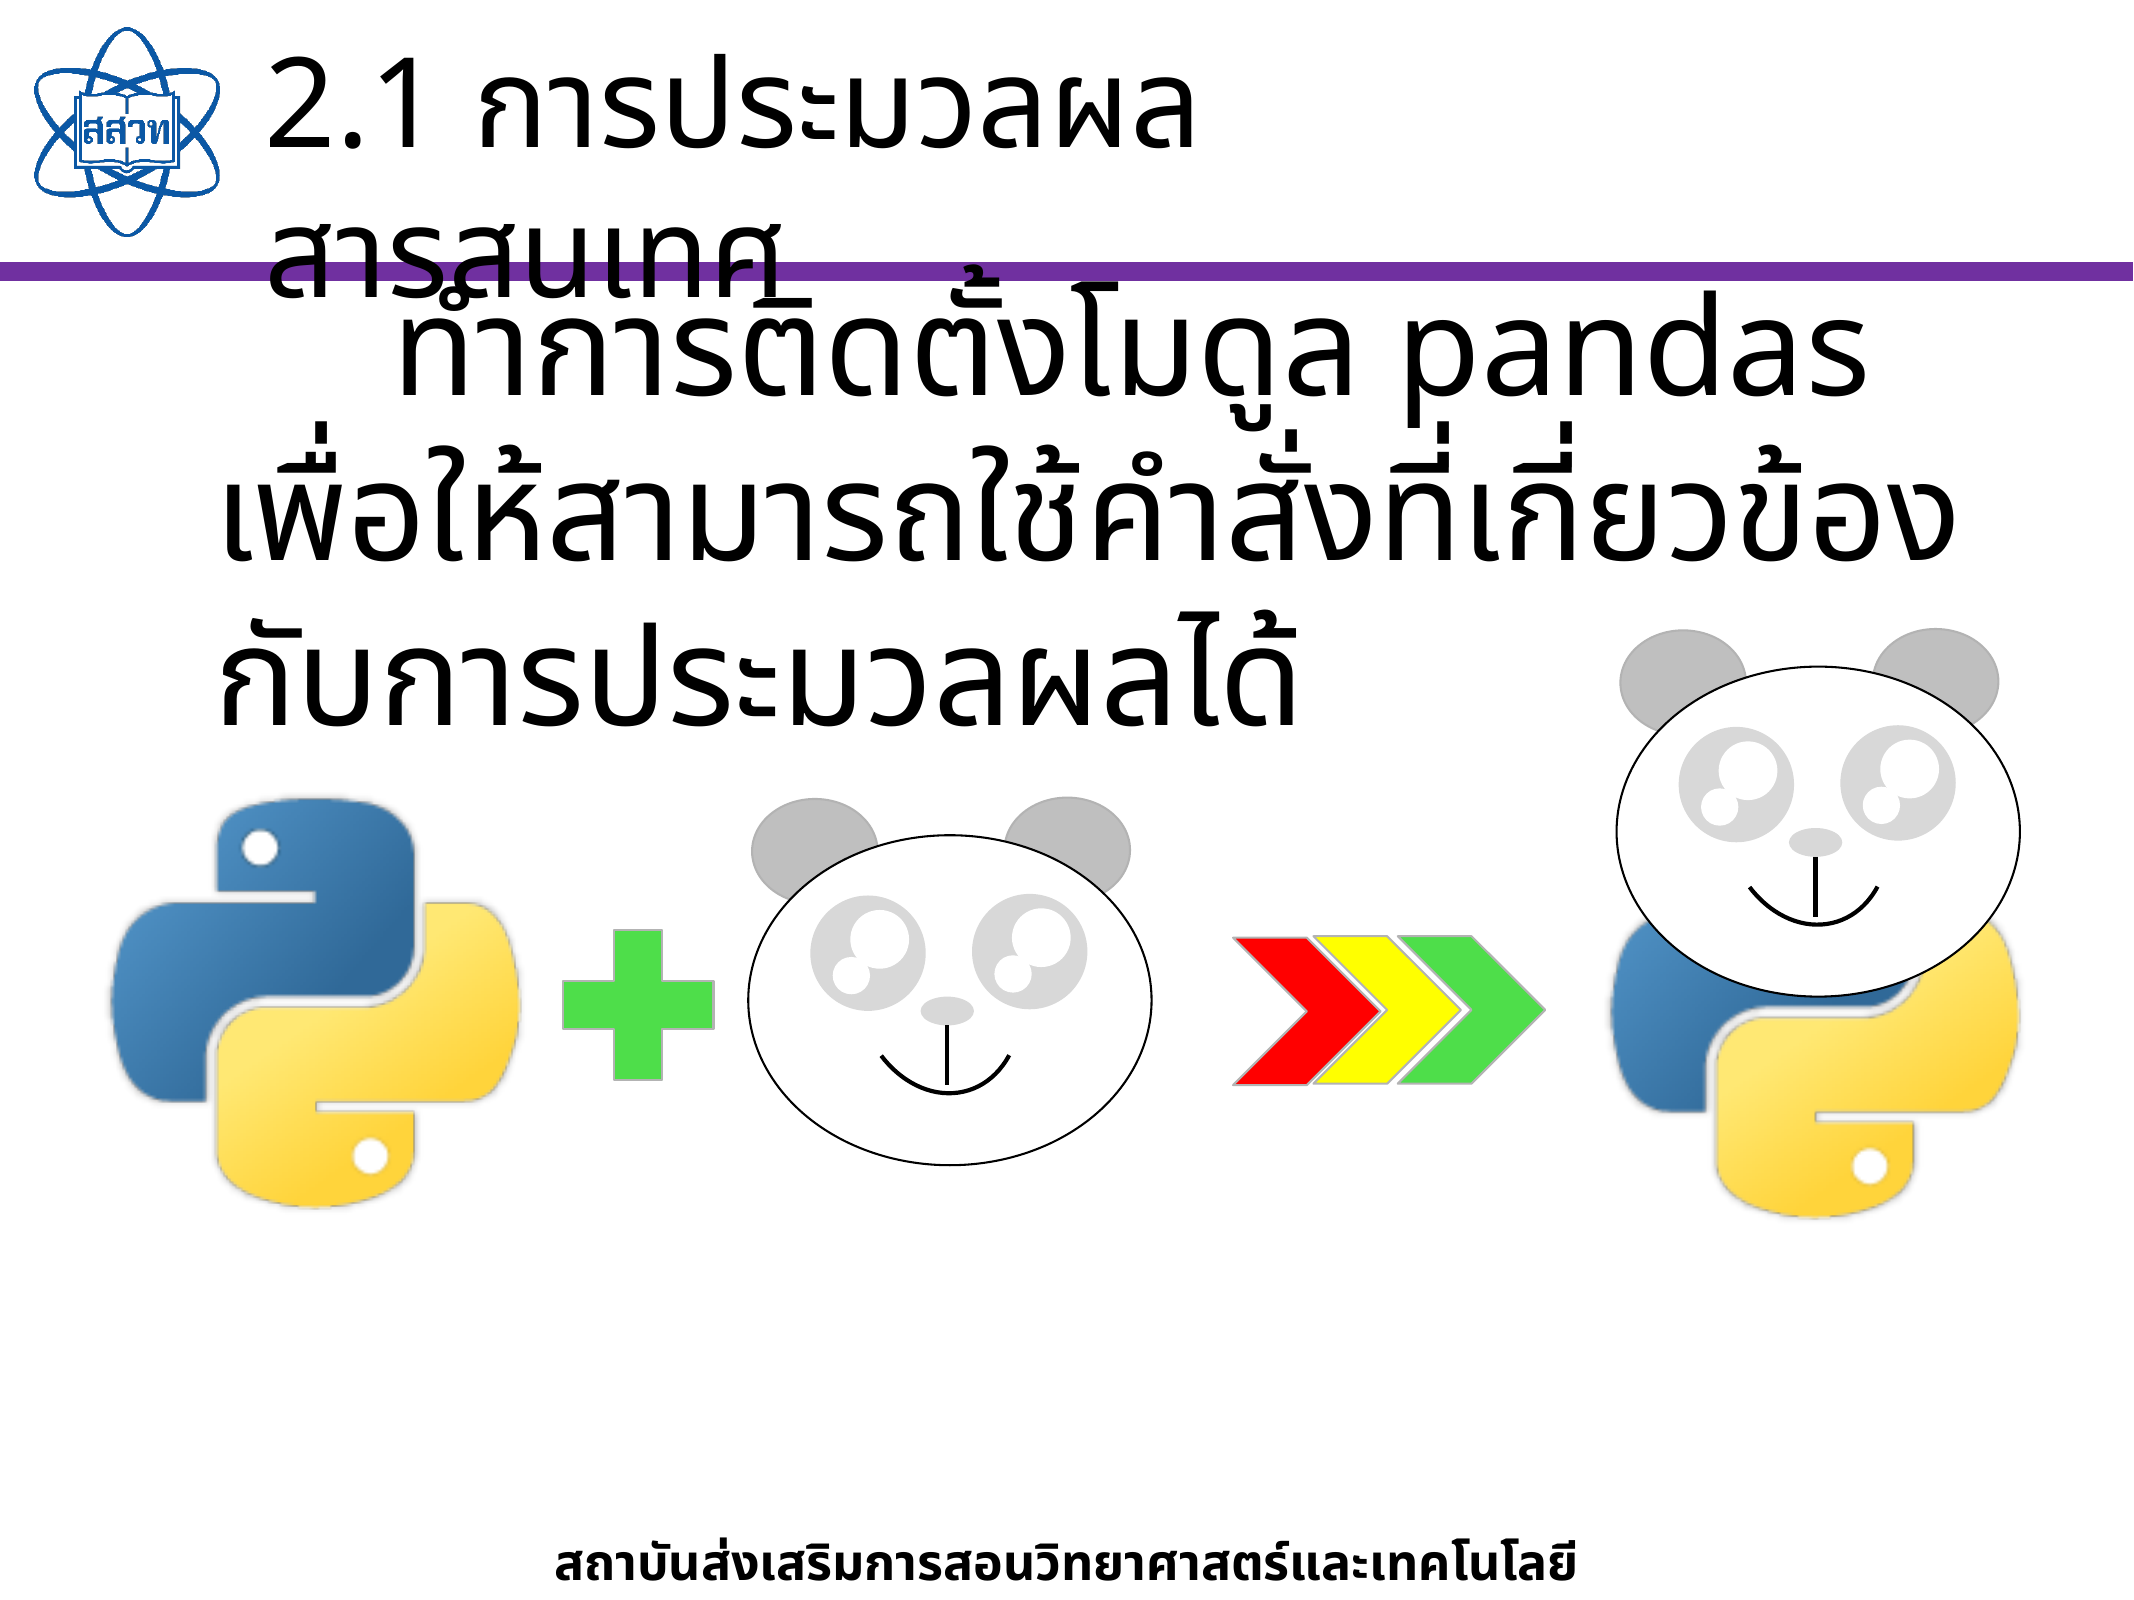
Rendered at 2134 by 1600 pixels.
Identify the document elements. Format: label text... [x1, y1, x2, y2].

text_box 2.1 การประมวลผลสารสนเทศ [256, 88, 1630, 257]
picture [33, 27, 220, 237]
text_box สถาบันส่งเสริมการสอนวิทยาศาสตร์และเทคโนโลยี [0, 1522, 2134, 1589]
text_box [20, 329, 2113, 1313]
